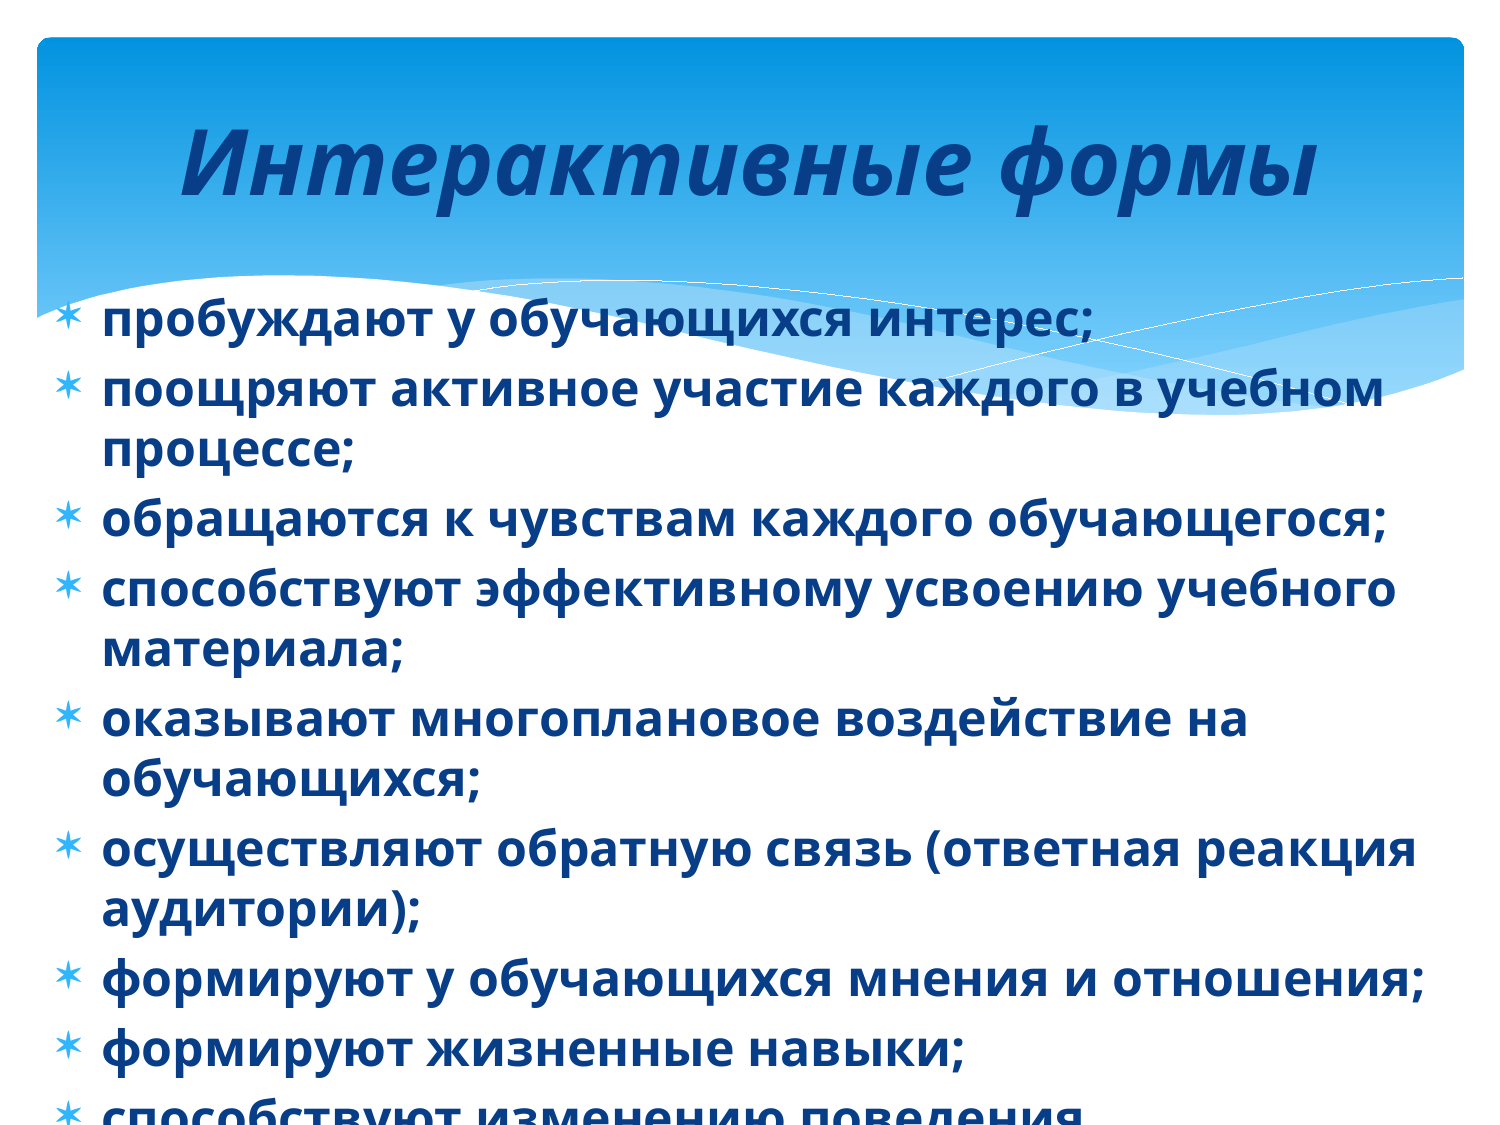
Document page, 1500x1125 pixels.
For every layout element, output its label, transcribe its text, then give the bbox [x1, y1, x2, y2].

list пробуждают у обучающихся интерес; поощряют активное участие каждого в учебном процессе; обращаются к чувствам каждого обучающегося; способствуют эффективному усвоению учебного материала; оказывают многоплановое воздействие на обучающихся; осуществляют обратную связь (ответная реакция аудитории); формируют у обучающихся мнения и отношения; формируют жизненные навыки; способствуют изменению поведения. [41, 278, 1459, 1012]
title Интерактивные формы [75, 55, 1425, 261]
